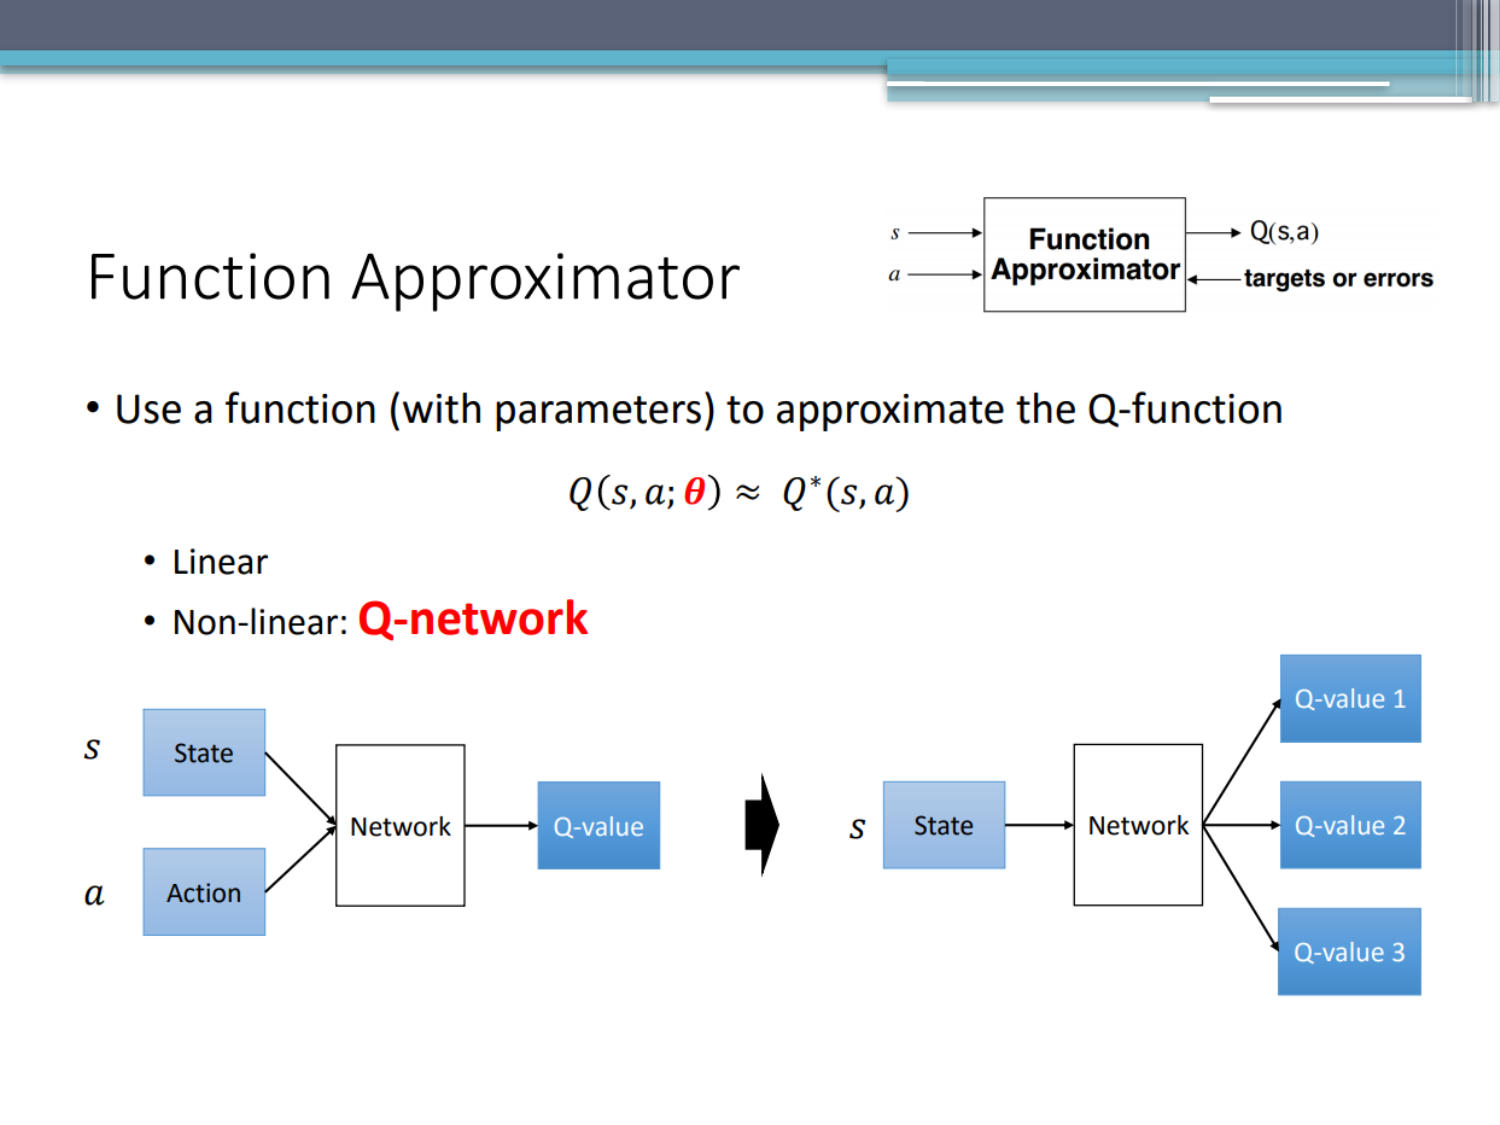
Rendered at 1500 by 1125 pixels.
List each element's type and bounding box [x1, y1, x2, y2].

list [29, 189, 1465, 1012]
